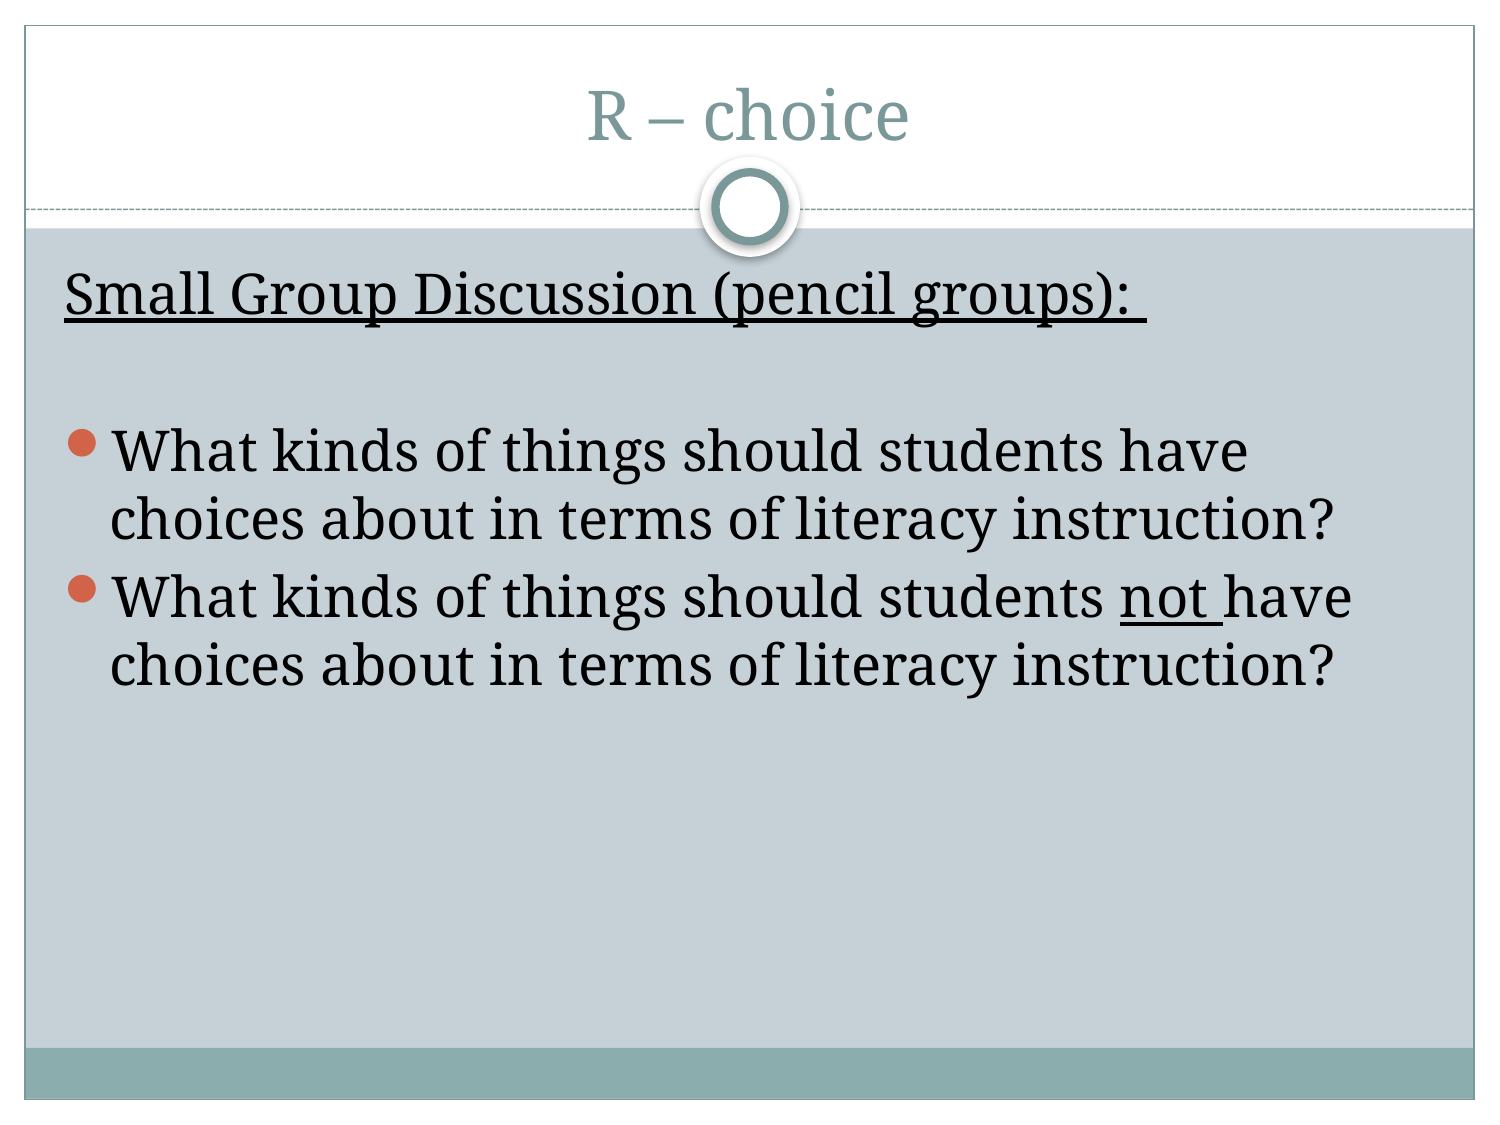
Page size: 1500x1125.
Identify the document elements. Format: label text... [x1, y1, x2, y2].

list Small Group Discussion (pencil groups): What kinds of things should students have choices about in terms of literacy instruction? What kinds of things should students not have choices about in terms of literacy instruction? [49, 250, 1445, 1001]
title R – choice [49, 37, 1450, 162]
